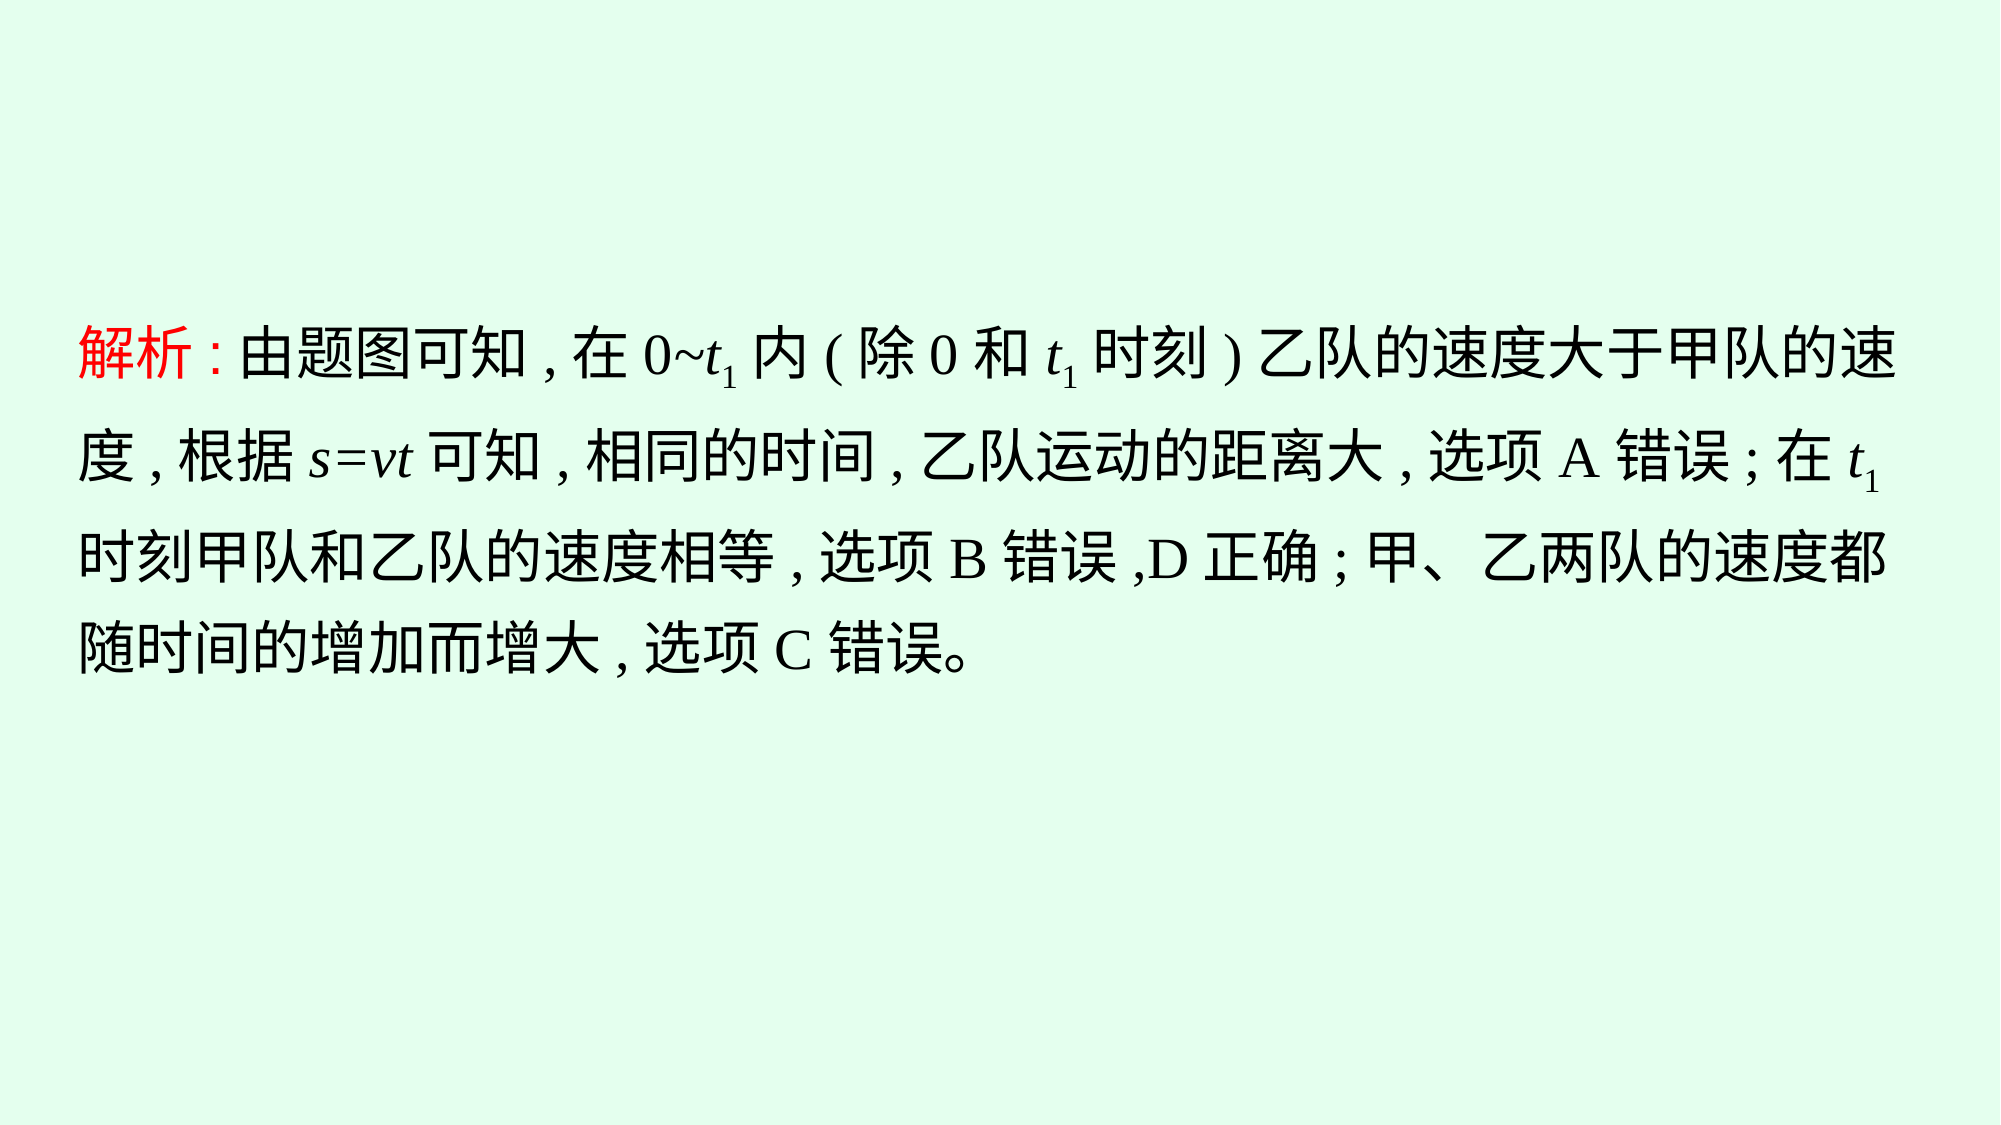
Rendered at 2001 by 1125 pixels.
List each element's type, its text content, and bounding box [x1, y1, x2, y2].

text_box 解析:由题图可知,在0~t1内(除0和t1时刻)乙队的速度大于甲队的速度,根据s=vt可知,相同的时间,乙队运动的距离大,选项A错误;在t1时刻甲队和乙队的速度相等,选项B错误,D正确;甲、乙两队的速度都随时间的增加而增大,选项C错误。 [62, 284, 1938, 689]
